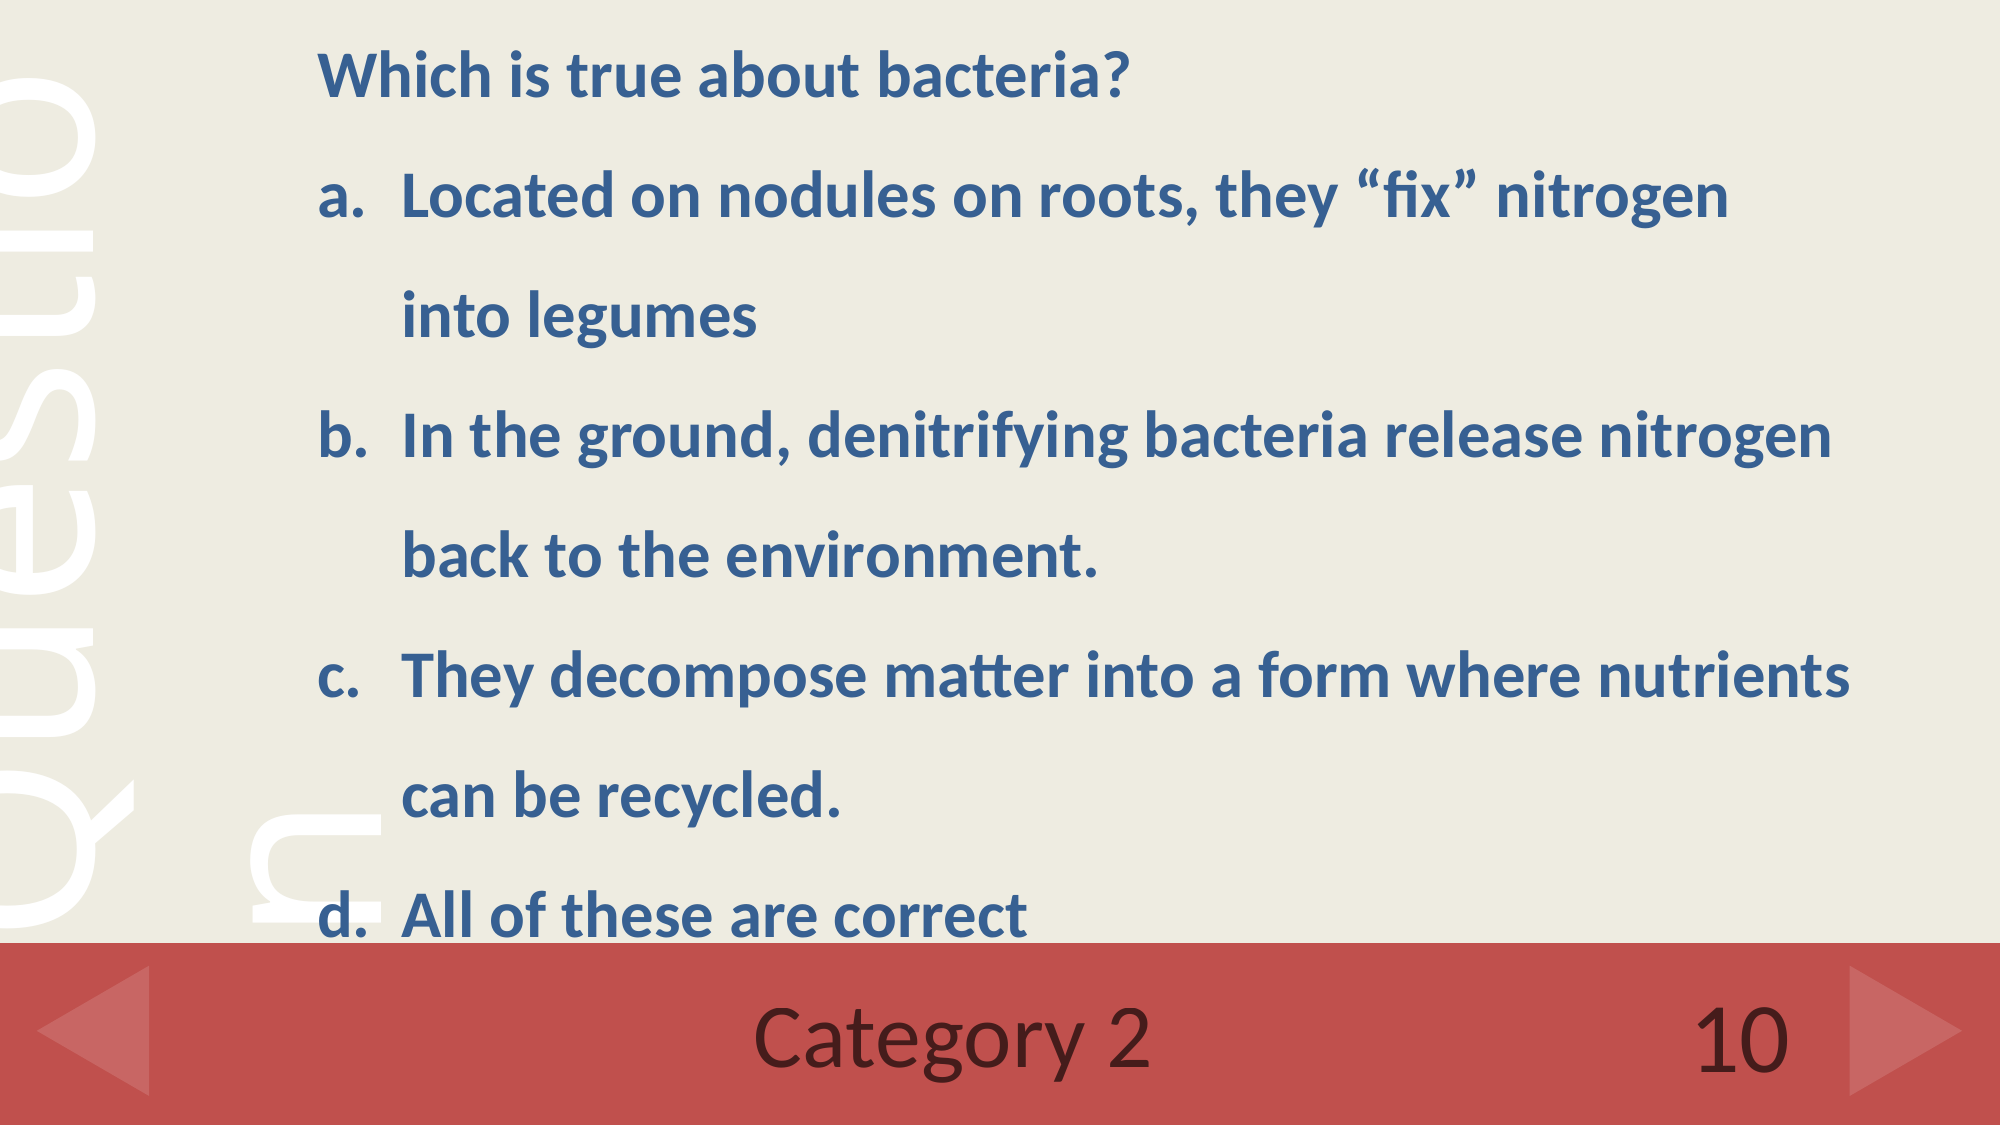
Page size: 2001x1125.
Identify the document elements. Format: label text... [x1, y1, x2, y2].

title Category 2 [53, 937, 1854, 1125]
list Which is true about bacteria? Located on nodules on roots, they “fix” nitrogen into legumes In the ground, denitrifying bacteria release nitrogen back to the environment. They decompose matter into a form where nutrients can be recycled. All of these are correct [302, 115, 1870, 947]
